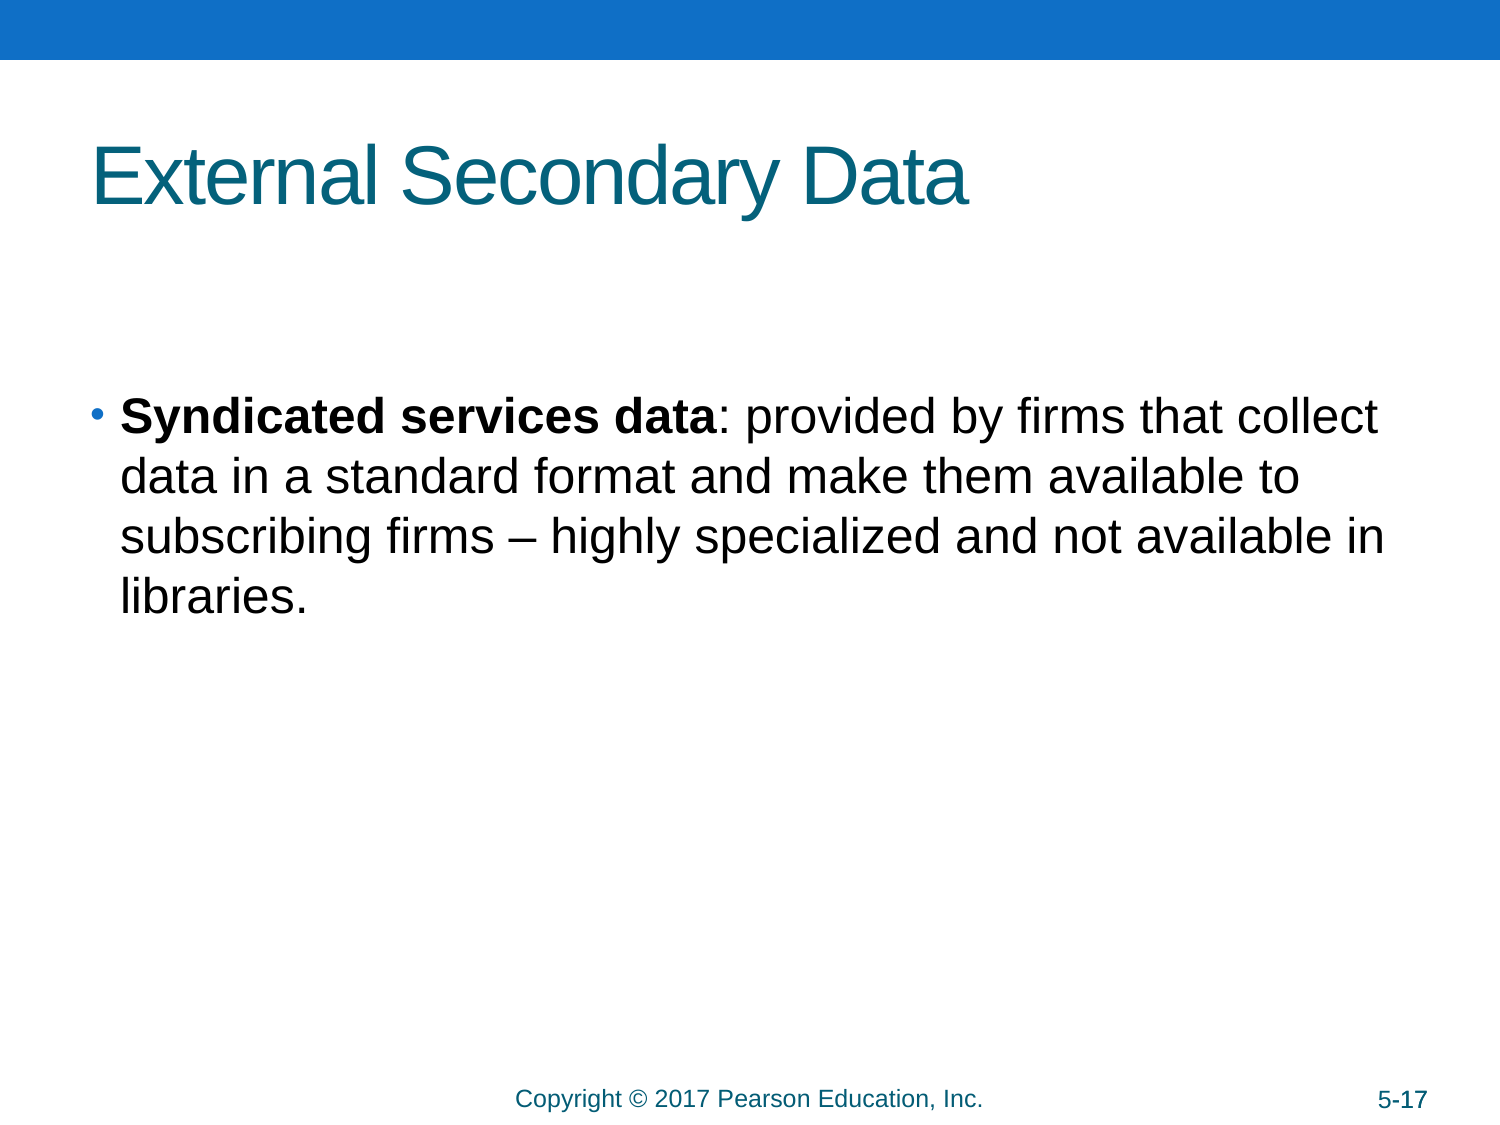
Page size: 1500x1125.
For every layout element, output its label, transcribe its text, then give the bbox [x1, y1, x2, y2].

list Syndicated services data: provided by firms that collect data in a standard format and make them available to subscribing firms – highly specialized and not available in libraries. [75, 376, 1425, 1125]
title External Secondary Data [75, 90, 1425, 253]
